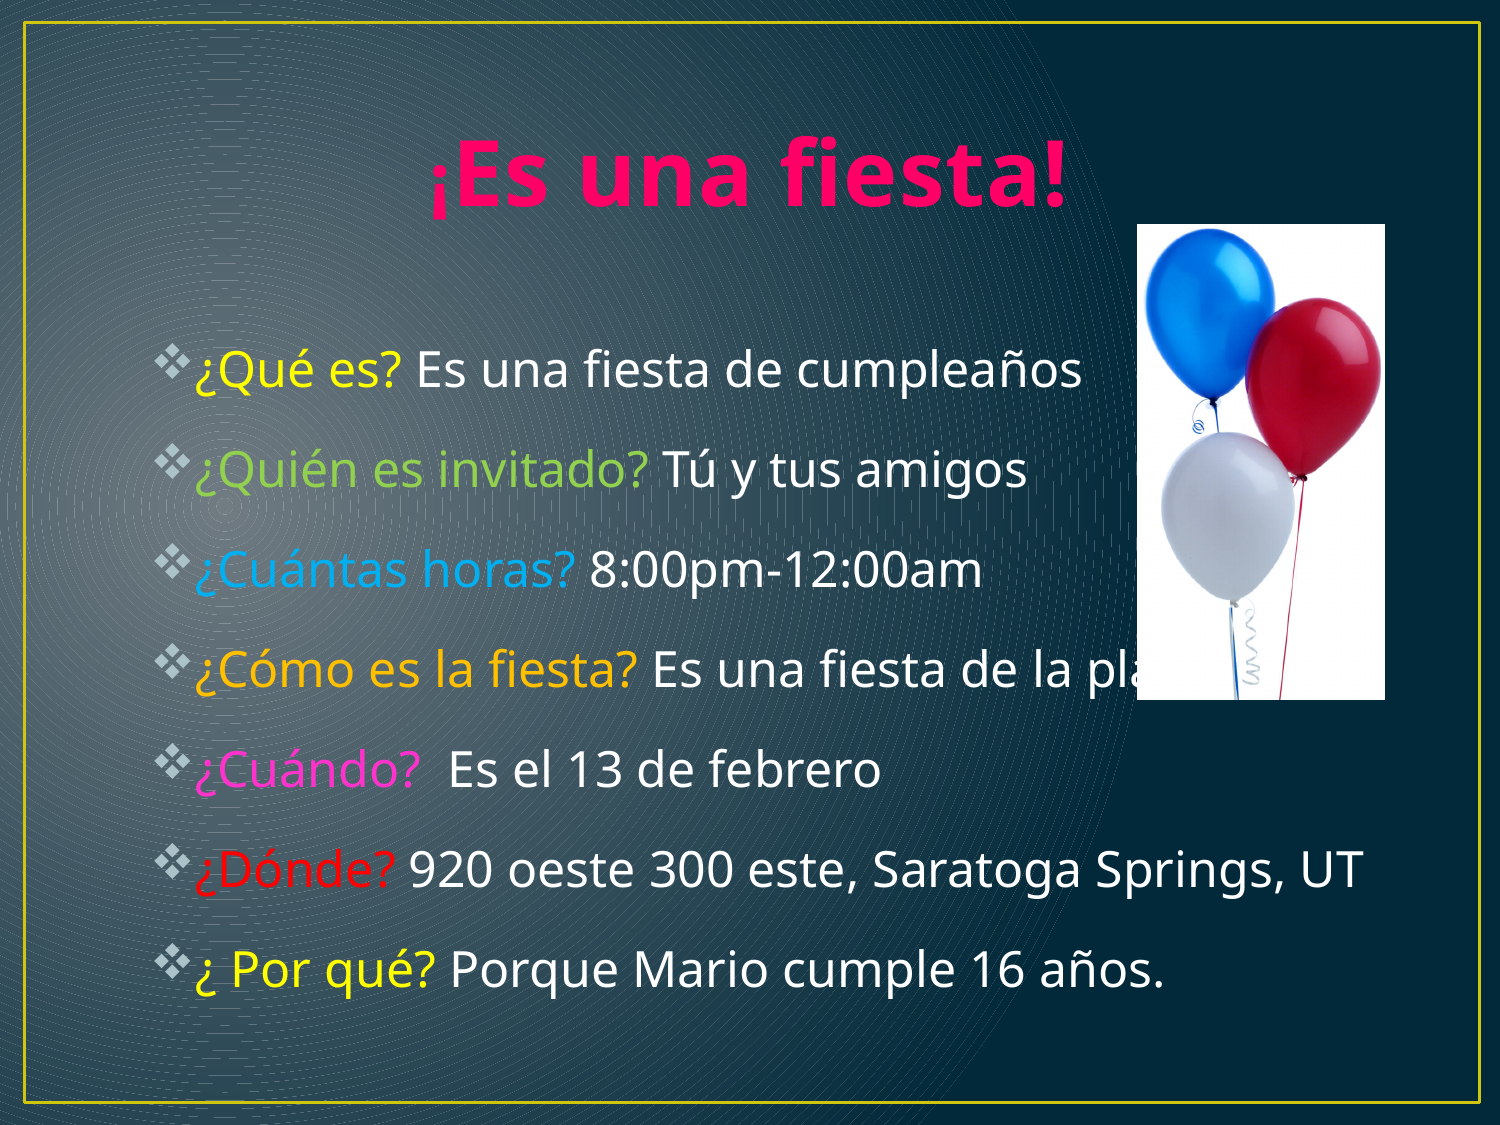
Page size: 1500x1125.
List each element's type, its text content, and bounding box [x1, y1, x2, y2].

title ¡Es una fiesta! [75, 45, 1425, 233]
list ¿Qué es? Es una fiesta de cumpleaños ¿Quién es invitado? Tú y tus amigos ¿Cuántas horas? 8:00pm-12:00am ¿Cómo es la fiesta? Es una fiesta de la playa ¿Cuándo? Es el 13 de febrero ¿Dónde? 920 oeste 300 este, Saratoga Springs, UT ¿ Por qué? Porque Mario cumple 16 años. [75, 299, 1425, 1043]
picture [1137, 225, 1384, 699]
